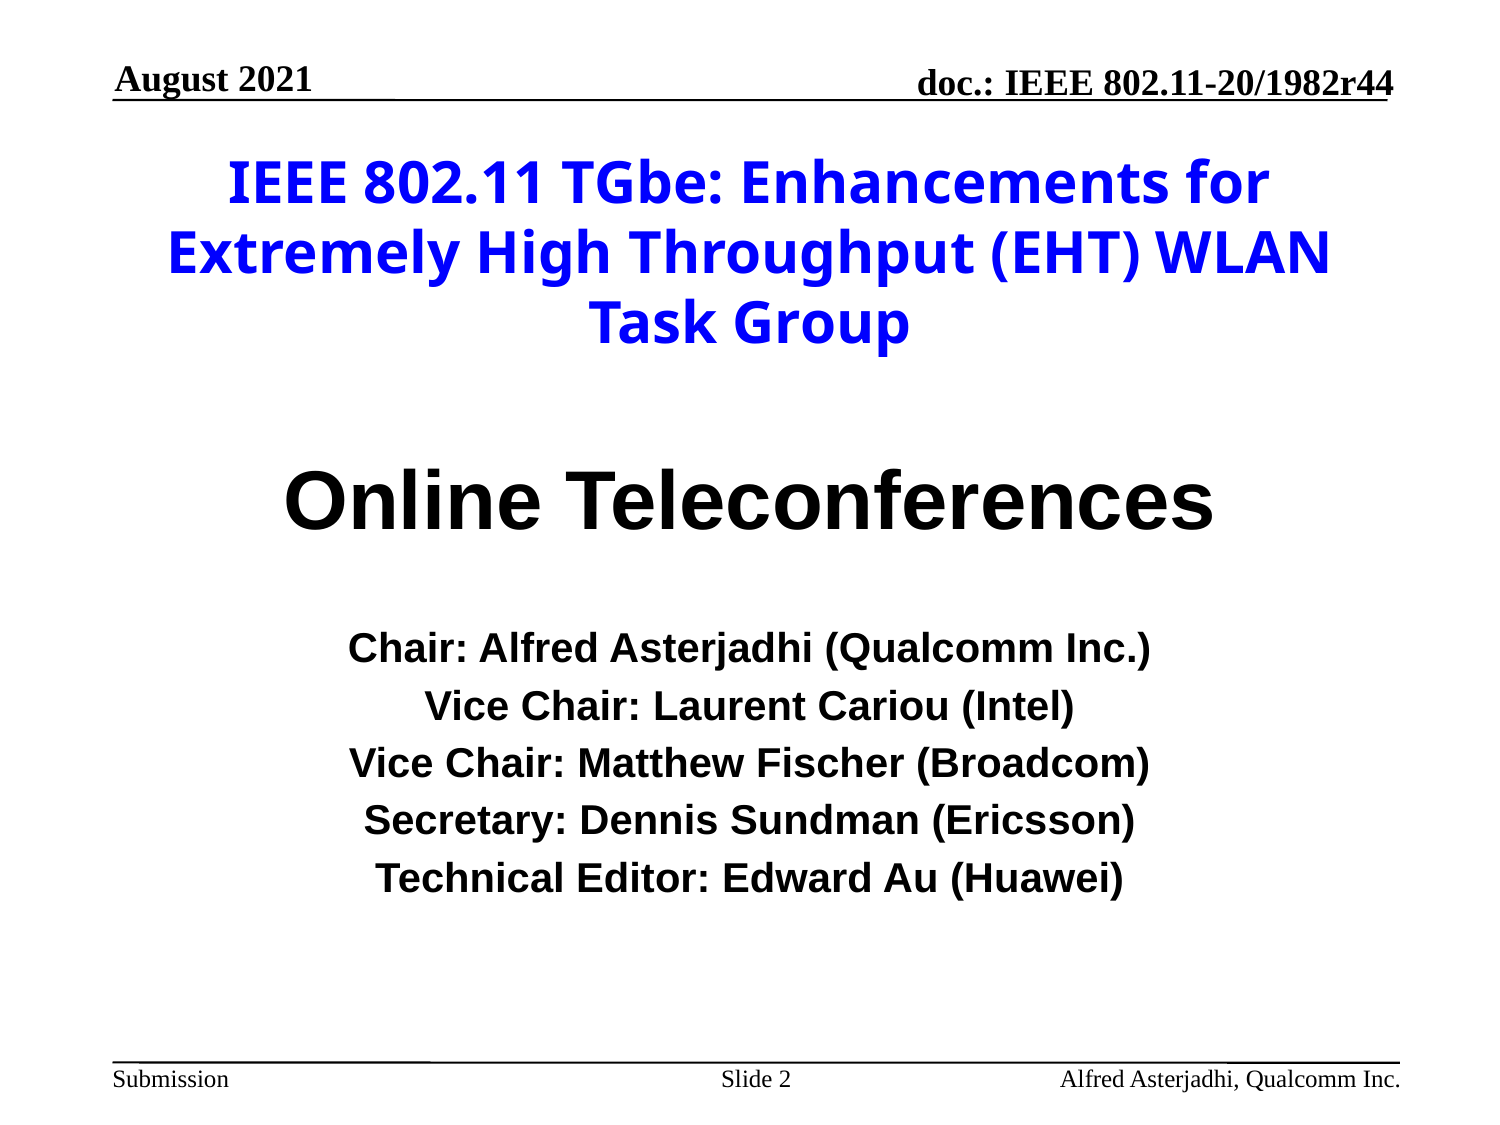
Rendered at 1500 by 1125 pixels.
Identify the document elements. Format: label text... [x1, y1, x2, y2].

slide_number Slide 2 [712, 1061, 800, 1123]
title IEEE 802.11 TGbe: Enhancements for Extremely High Throughput (EHT) WLAN Task Group [112, 112, 1388, 388]
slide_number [114, 54, 493, 100]
footer Alfred Asterjadhi, Qualcomm Inc. [878, 1061, 1402, 1093]
list Online Teleconferences Chair: Alfred Asterjadhi (Qualcomm Inc.) Vice Chair: Laurent Cariou (Intel) Vice Chair: Matthew Fischer (Broadcom) Secretary: Dennis Sundman (Ericsson) Technical Editor: Edward Au (Huawei) [112, 449, 1388, 1063]
